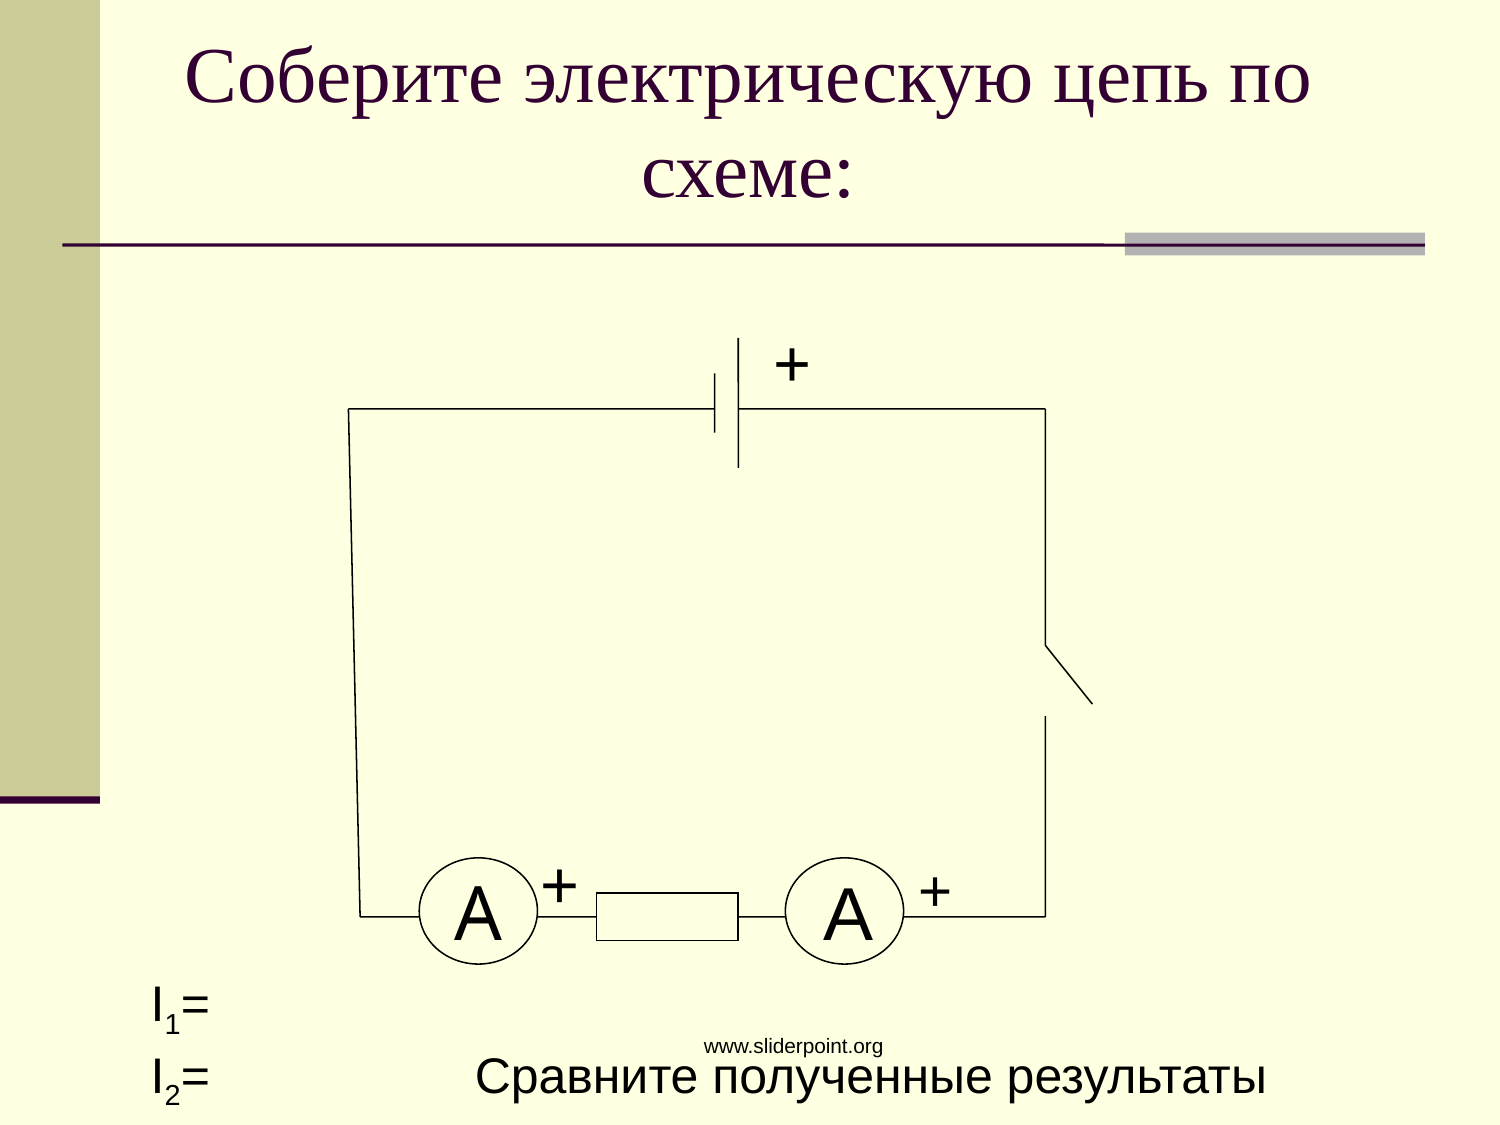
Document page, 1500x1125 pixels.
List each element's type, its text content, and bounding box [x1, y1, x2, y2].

text_box [785, 868, 809, 954]
text_box А [809, 857, 934, 963]
text_box + [903, 846, 968, 931]
text_box + [525, 834, 595, 929]
text_box [596, 893, 739, 941]
text_box A [419, 857, 534, 965]
footer www.sliderpoint.org [549, 1024, 1038, 1101]
text_box + [758, 314, 827, 409]
title Соберите электрическую цепь по схеме: [72, 16, 1426, 221]
list I1= I2= Сравните полученные результаты [135, 255, 1426, 1125]
